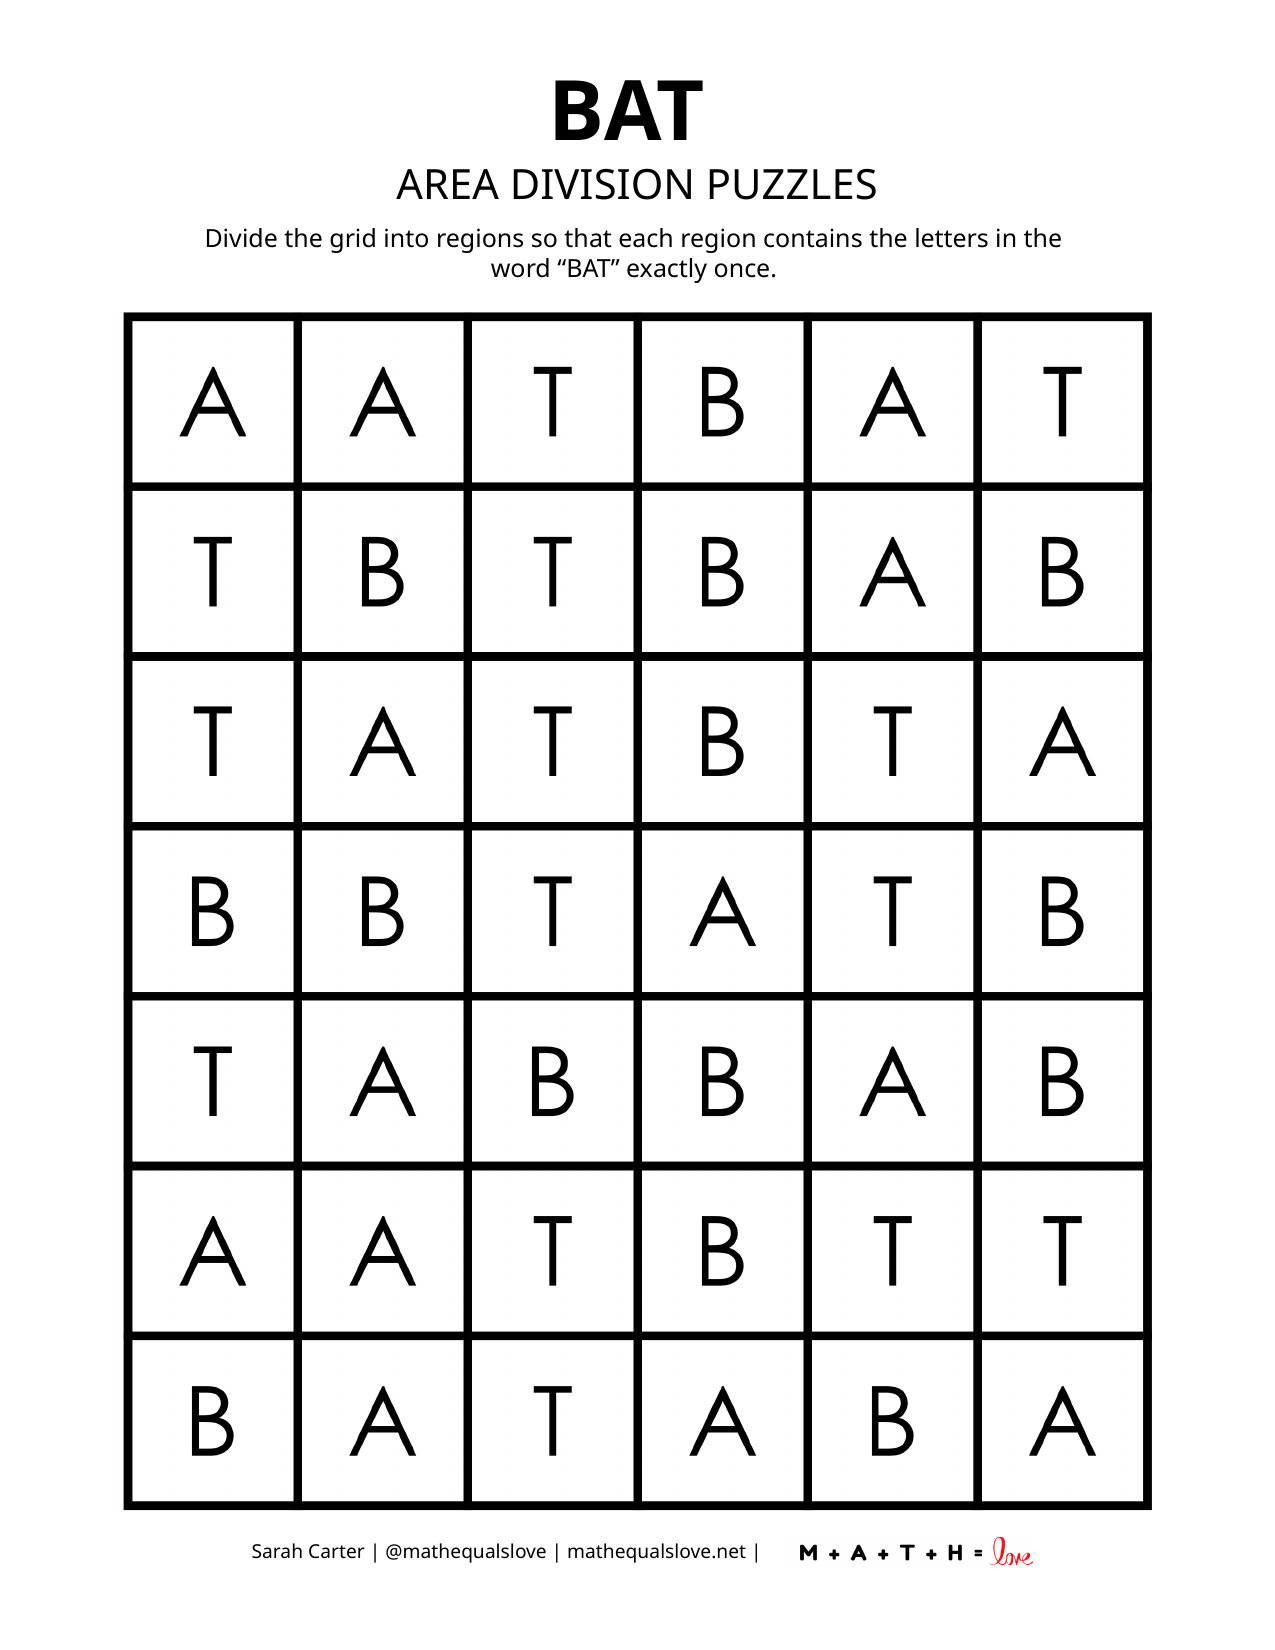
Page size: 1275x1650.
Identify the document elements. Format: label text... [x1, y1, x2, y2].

text_box Sarah Carter | @mathequalslove | mathequalslove.net | [236, 1532, 1071, 1570]
text_box Divide the grid into regions so that each region contains the letters in the word “BAT” exactly once. [0, 214, 1275, 290]
picture [790, 1534, 1039, 1569]
text_box BAT AREA DIVISION PUZZLES [77, 50, 1198, 214]
picture [118, 307, 1157, 1515]
